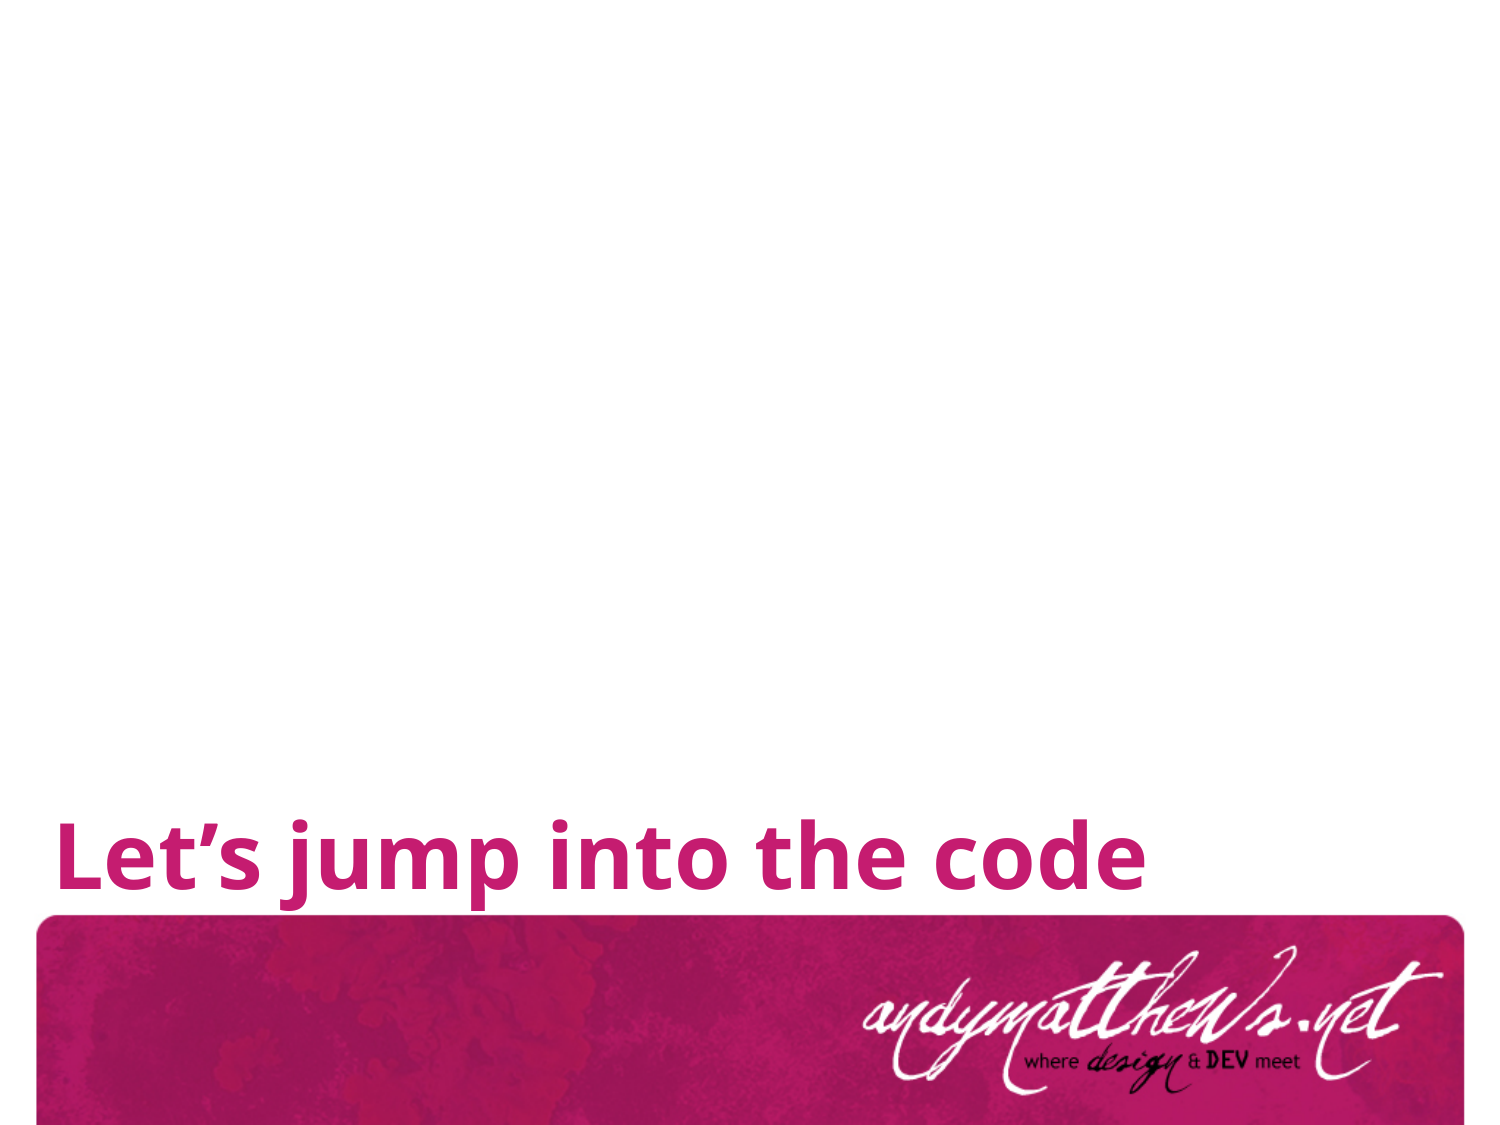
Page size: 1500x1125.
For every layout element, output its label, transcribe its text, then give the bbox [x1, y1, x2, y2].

title Let’s jump into the code [36, 787, 1465, 919]
picture [0, 0, 1500, 1125]
